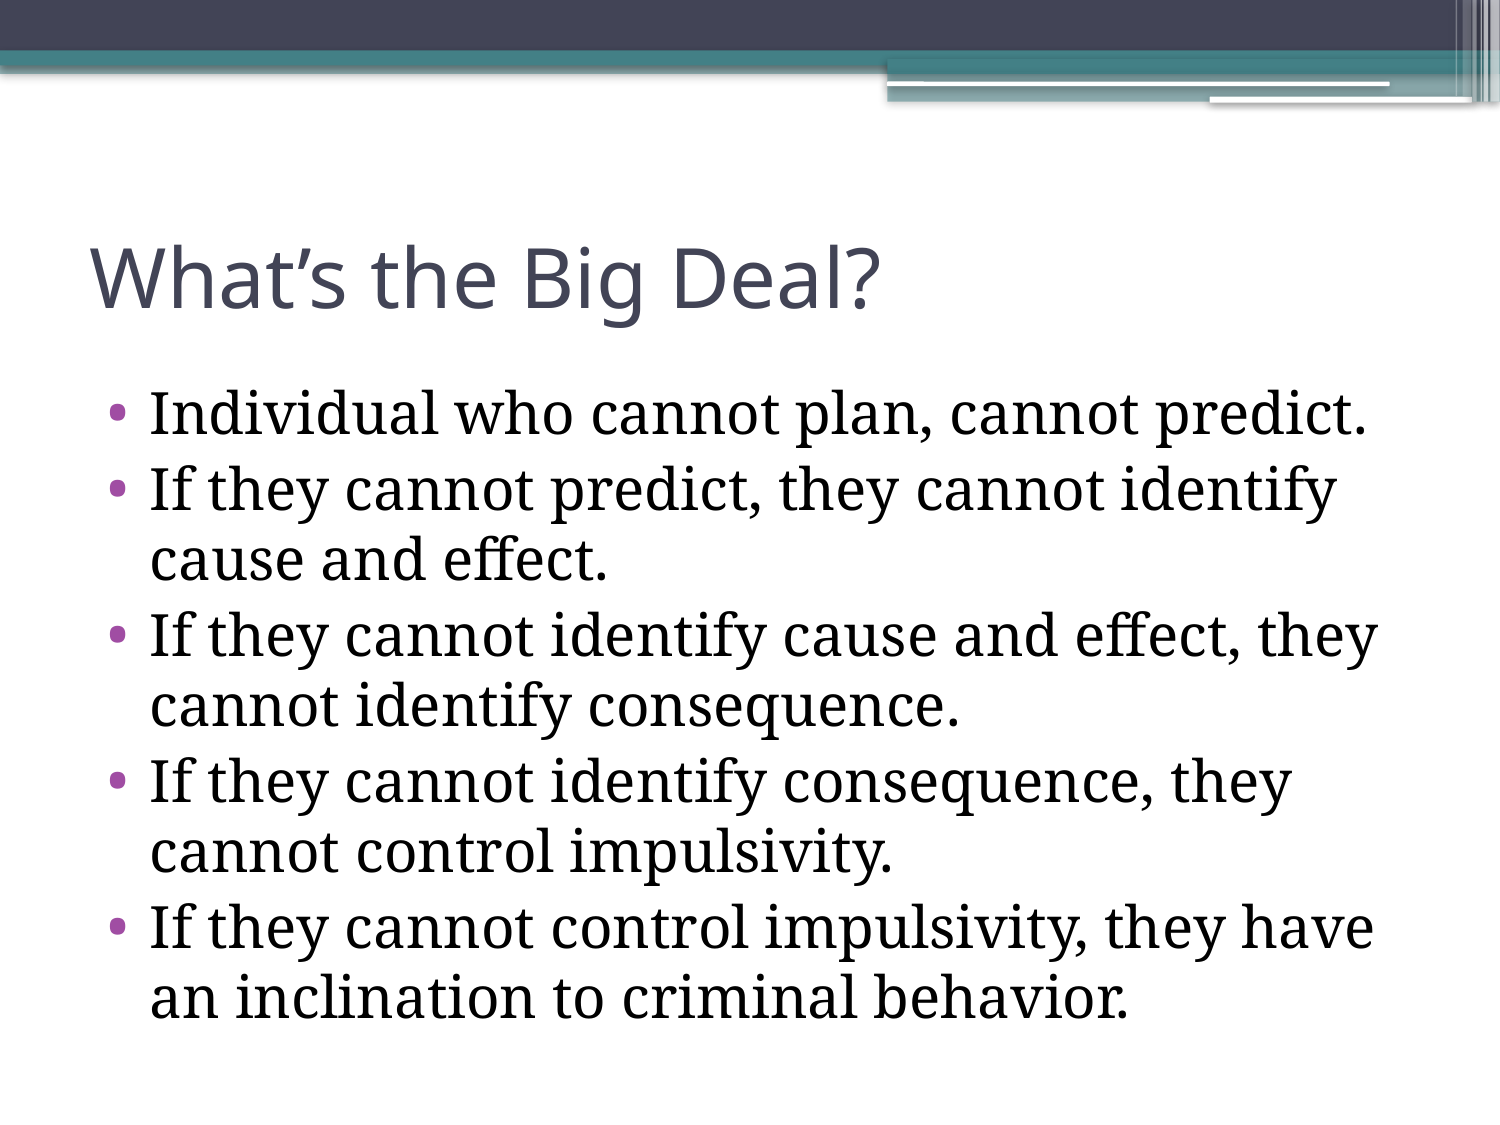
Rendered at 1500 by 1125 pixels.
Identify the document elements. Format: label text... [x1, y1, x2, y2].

list Individual who cannot plan, cannot predict. If they cannot predict, they cannot identify cause and effect. If they cannot identify cause and effect, they cannot identify consequence. If they cannot identify consequence, they cannot control impulsivity. If they cannot control impulsivity, they have an inclination to criminal behavior. [75, 368, 1425, 1079]
title What’s the Big Deal? [75, 187, 1425, 363]
